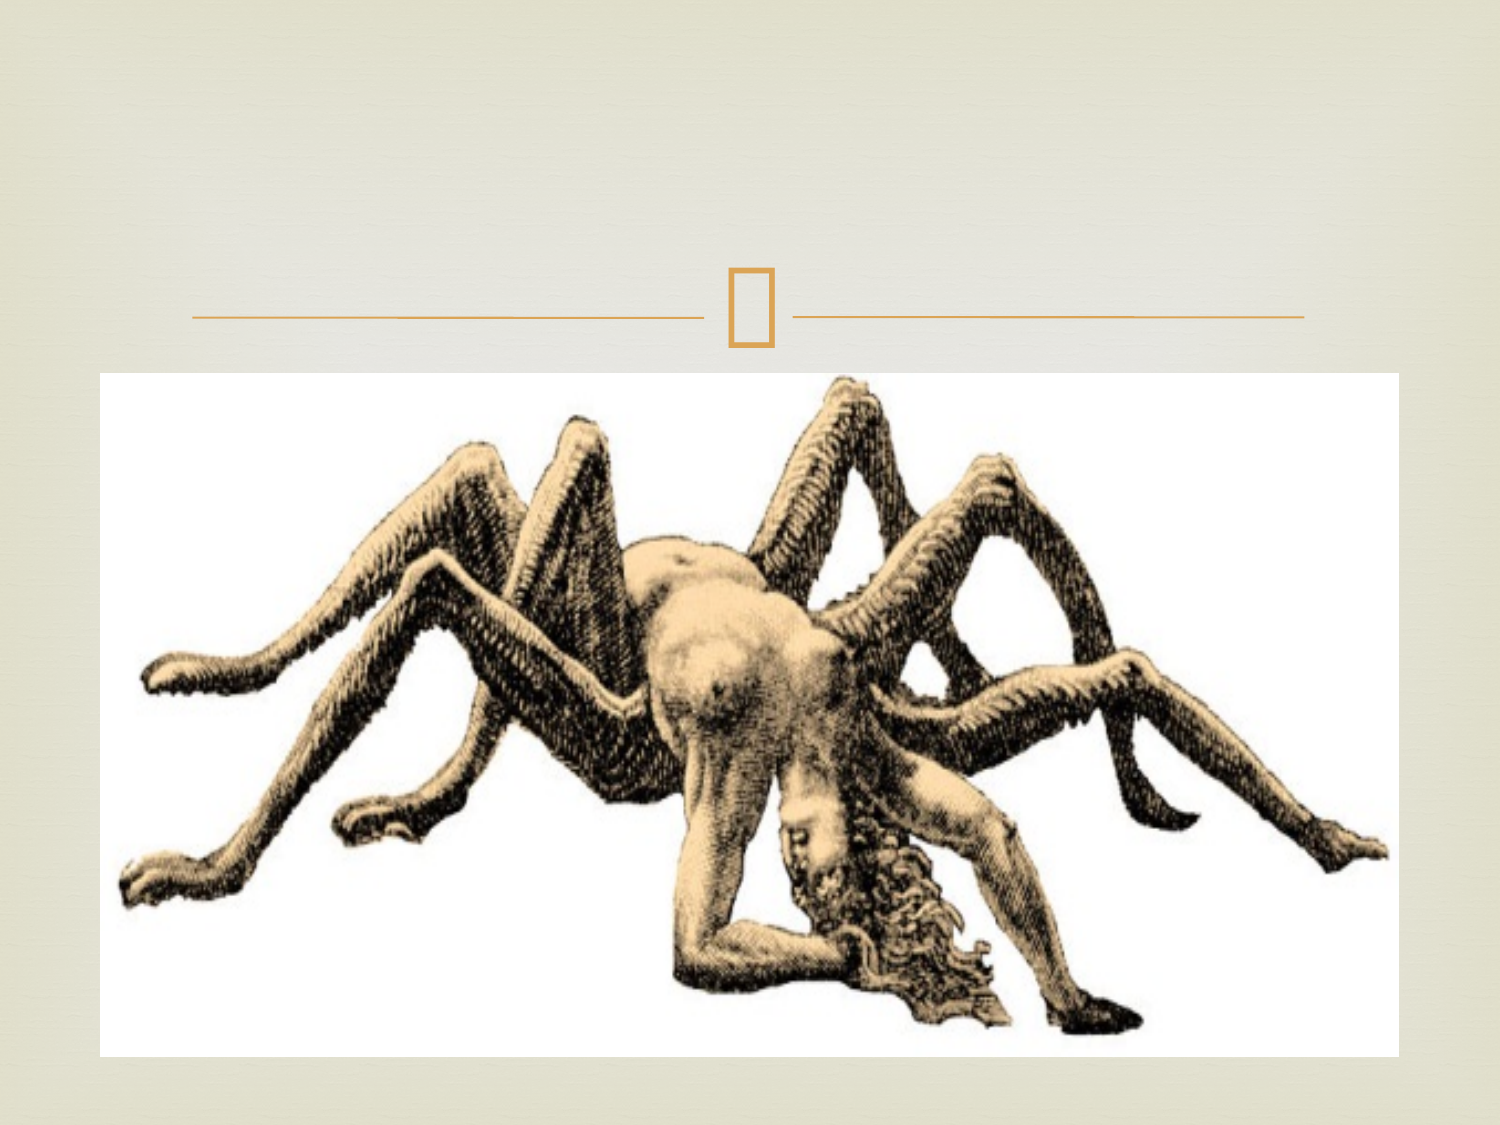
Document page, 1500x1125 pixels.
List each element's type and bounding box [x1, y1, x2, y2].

list [99, 372, 1399, 1057]
